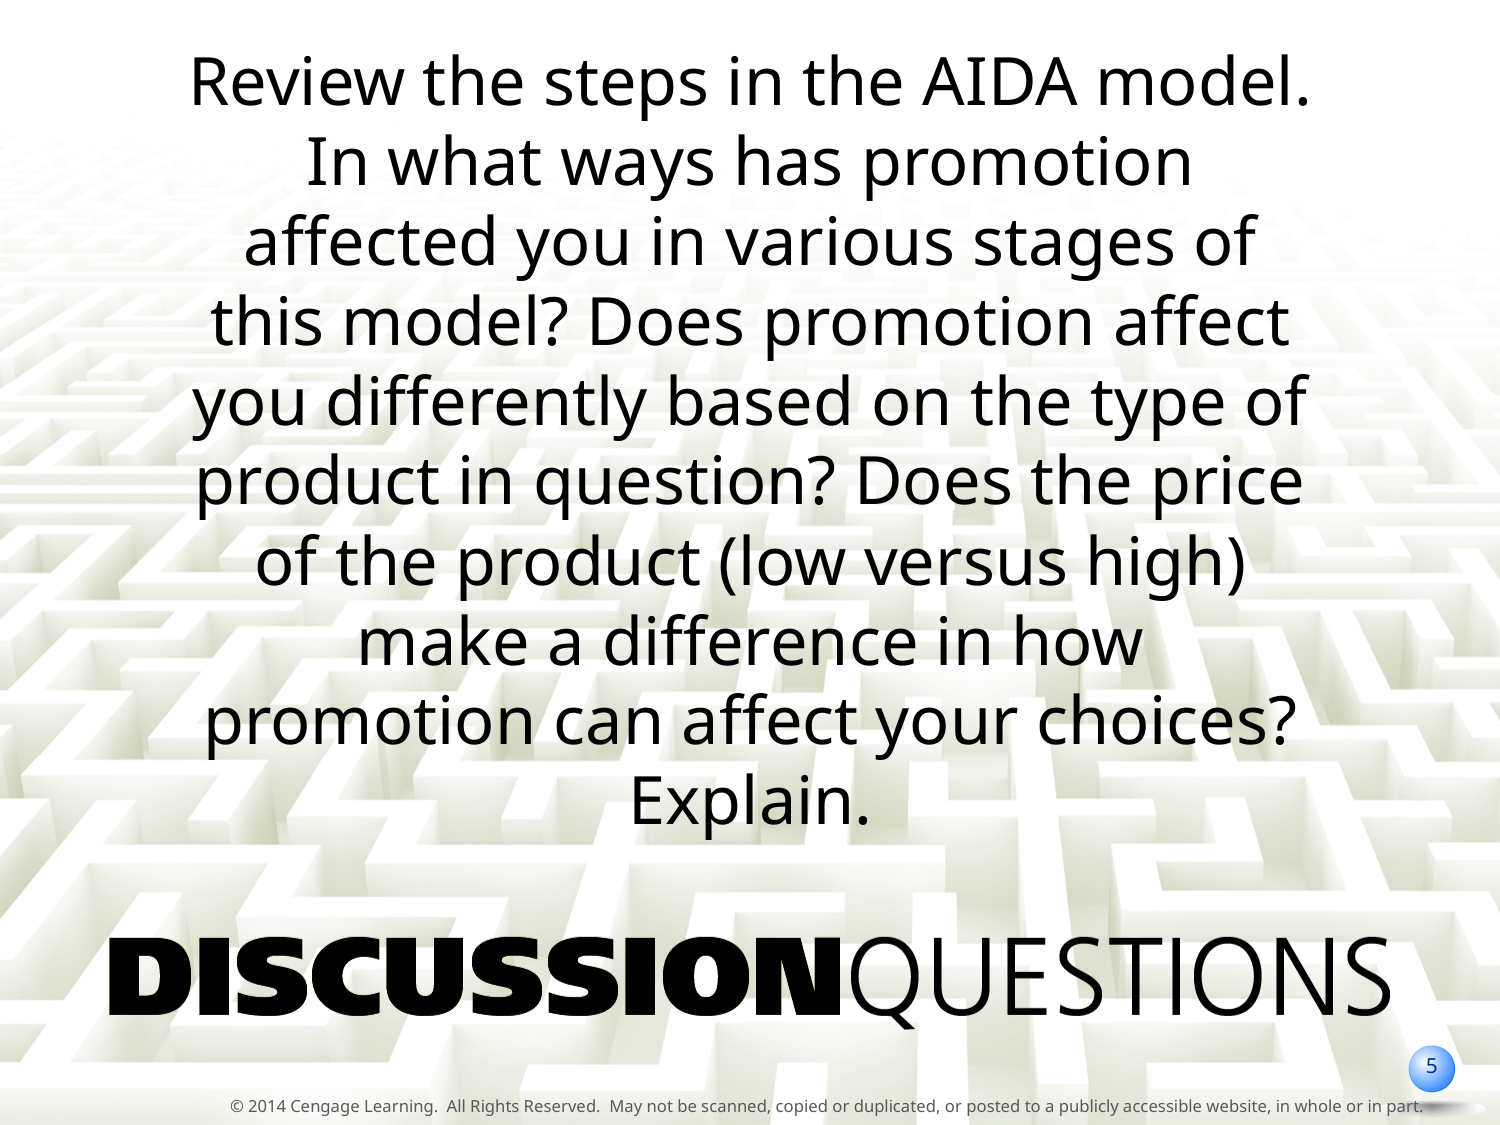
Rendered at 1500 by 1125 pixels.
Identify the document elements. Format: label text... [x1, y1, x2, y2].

picture [0, 0, 1500, 1125]
list Review the steps in the AIDA model. In what ways has promotion affected you in various stages of this model? Does promotion affect you differently based on the type of product in question? Does the price of the product (low versus high) make a difference in how promotion can affect your choices? Explain. [168, 60, 1334, 817]
slide_number 5 [1386, 1037, 1478, 1097]
